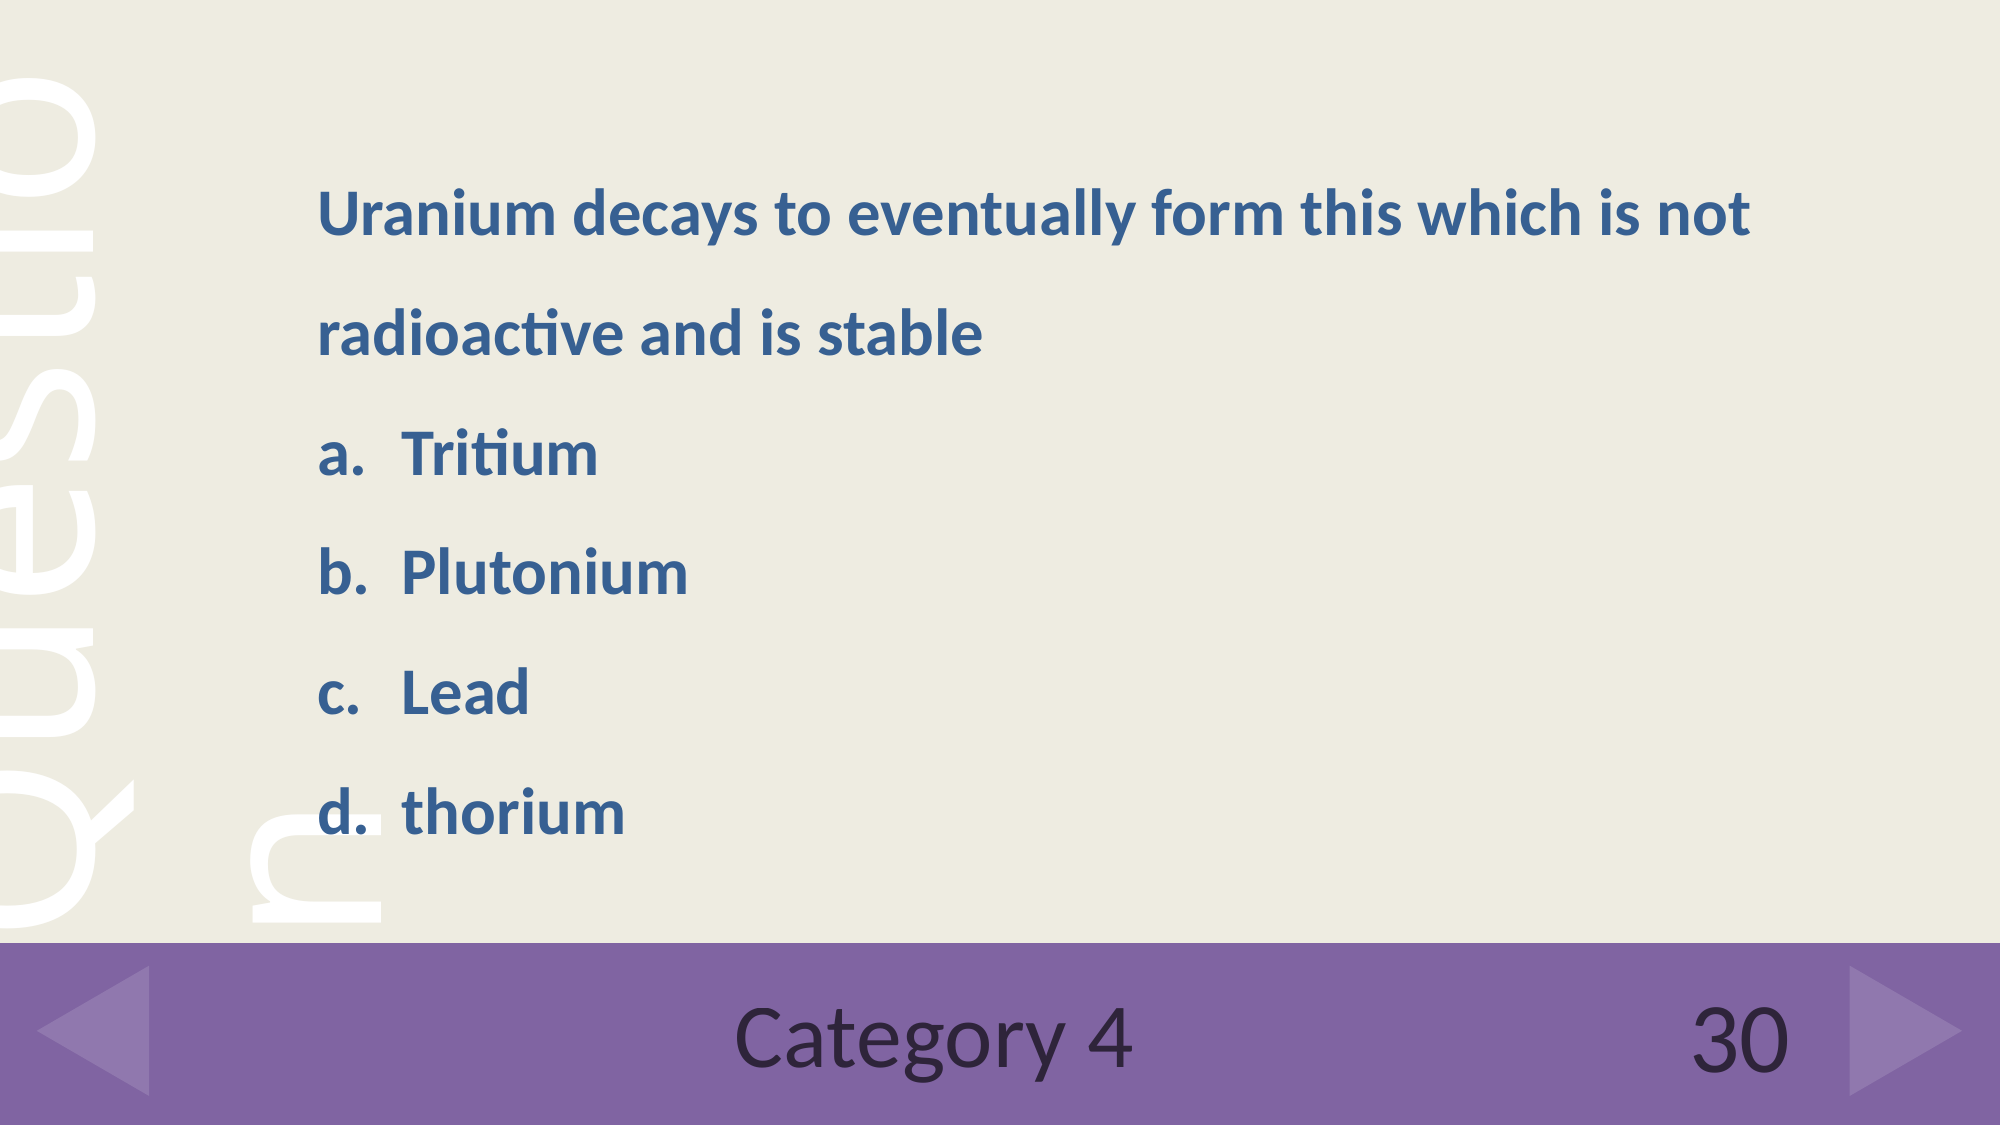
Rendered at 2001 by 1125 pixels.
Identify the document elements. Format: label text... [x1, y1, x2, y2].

list Uranium decays to eventually form this which is not radioactive and is stable Tritium Plutonium Lead thorium [302, 138, 1866, 839]
title Category 4 [34, 937, 1835, 1125]
